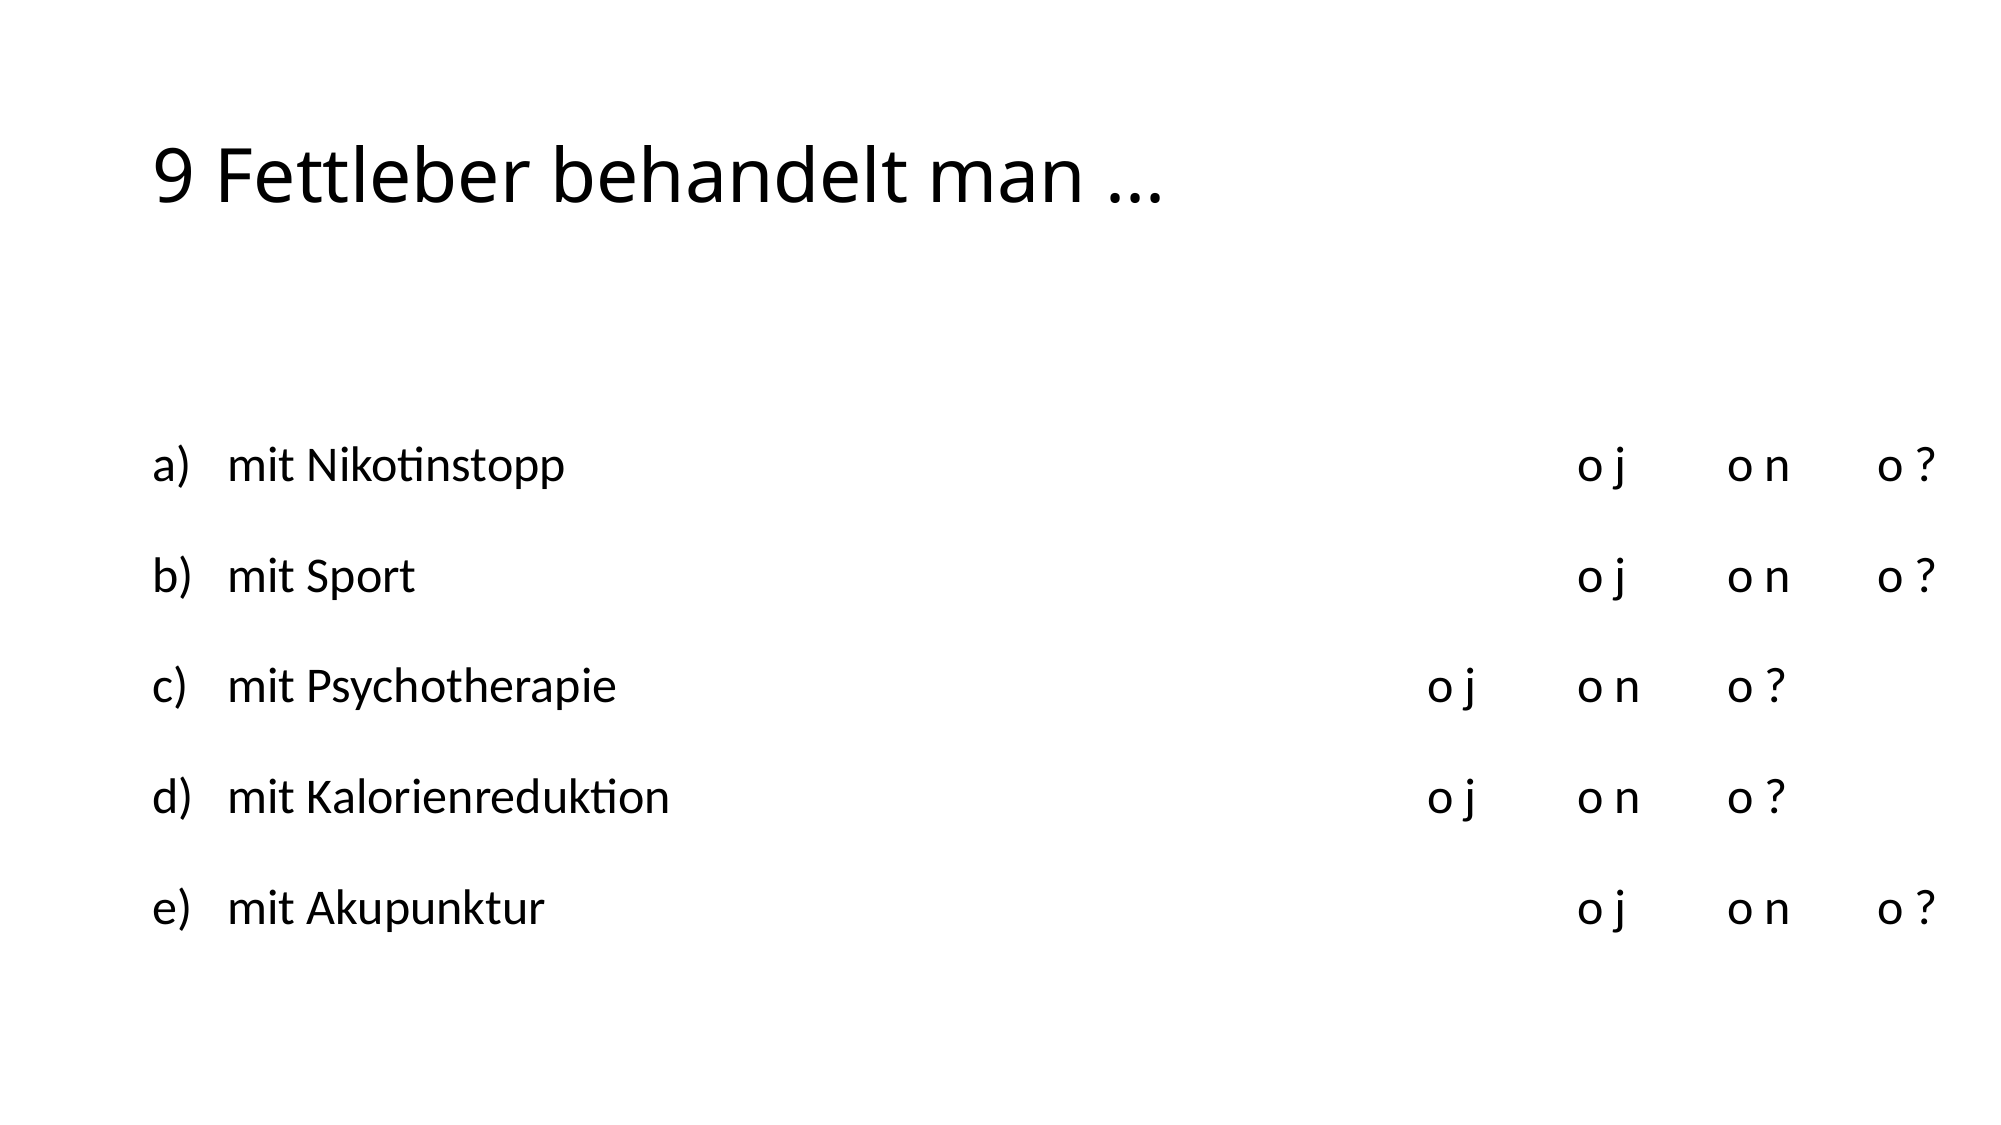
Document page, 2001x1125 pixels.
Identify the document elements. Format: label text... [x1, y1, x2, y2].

list mit Nikotinstopp o j o n o ? mit Sport o j o n o ? mit Psychotherapie o j o n o ? mit Kalorienreduktion o j o n o ? mit Akupunktur o j o n o ? [137, 393, 1969, 1098]
title 9 Fettleber behandelt man ... [137, 0, 1863, 357]
